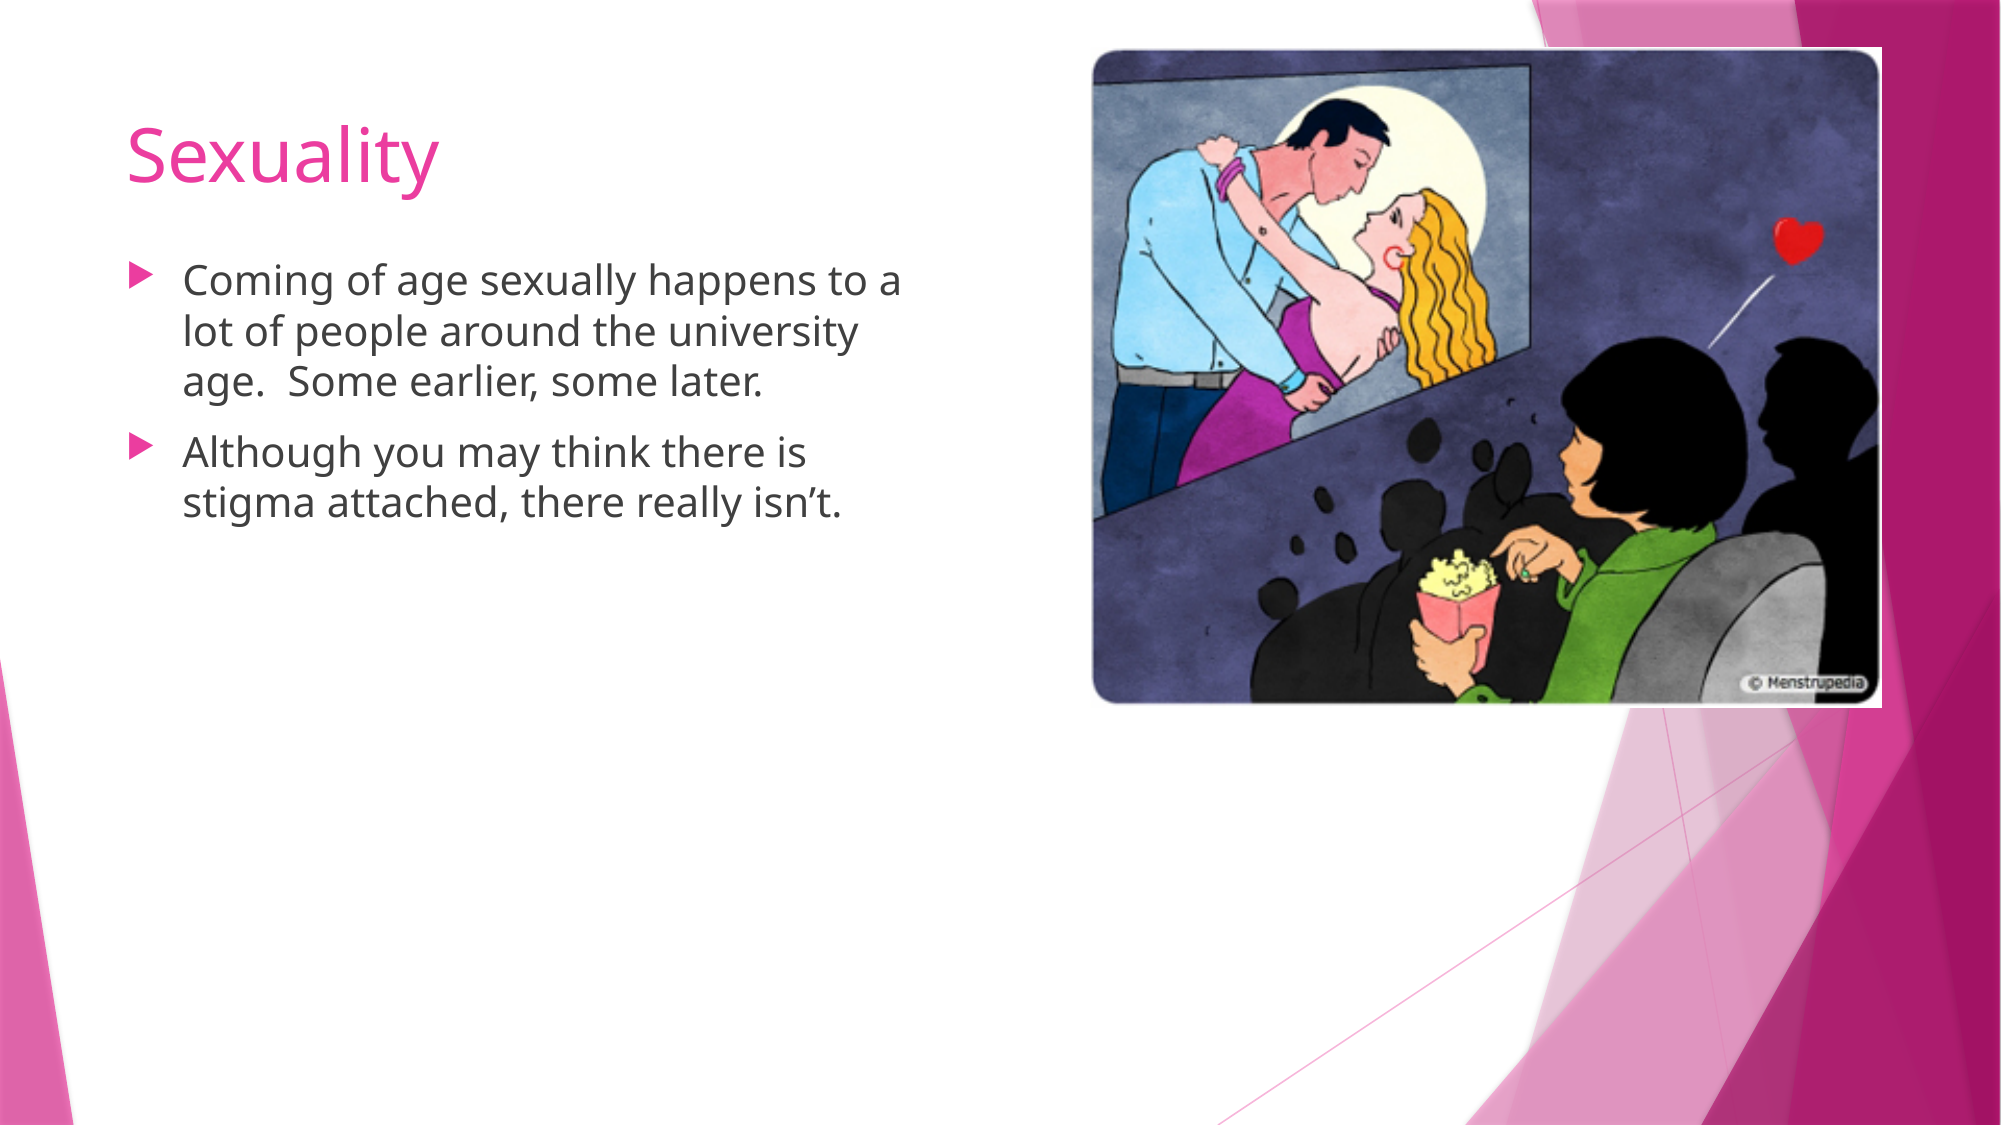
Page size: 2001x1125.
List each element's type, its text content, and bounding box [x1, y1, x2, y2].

picture [1089, 46, 1883, 709]
title Sexuality [111, 99, 1084, 317]
list Coming of age sexually happens to a lot of people around the university age. Some earlier, some later. Although you may think there is stigma attached, there really isn’t. [111, 246, 956, 992]
